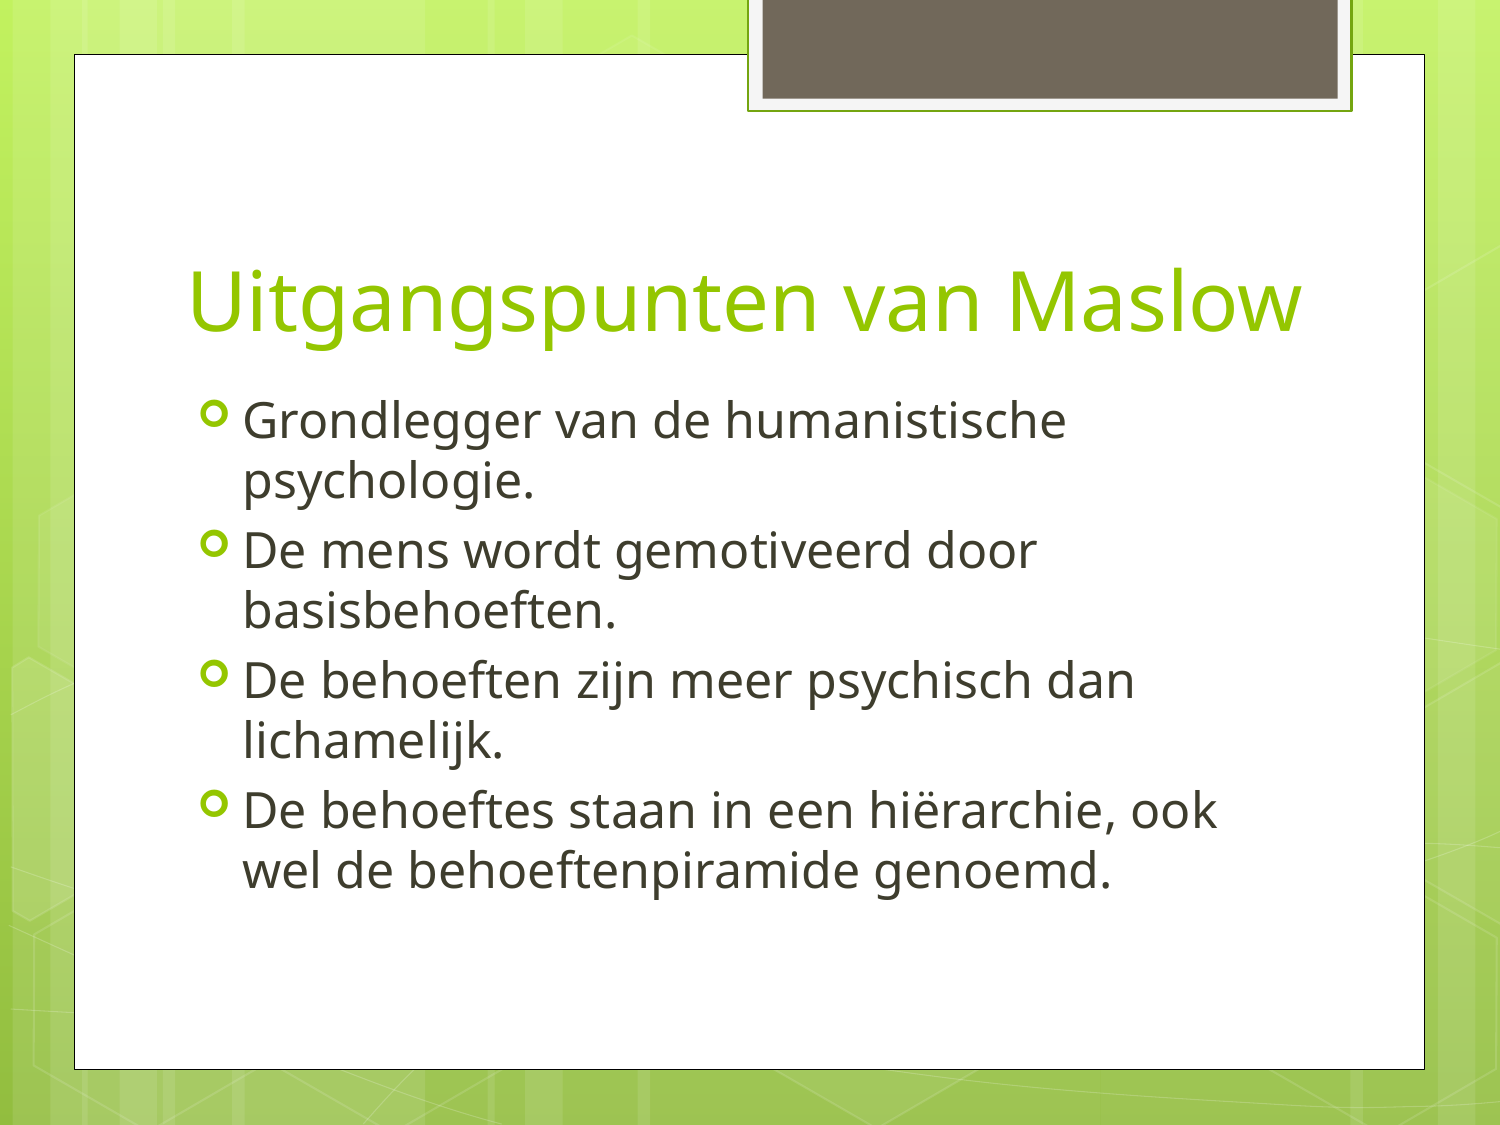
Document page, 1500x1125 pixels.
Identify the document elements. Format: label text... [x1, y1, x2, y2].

list Grondlegger van de humanistische psychologie. De mens wordt gemotiveerd door basisbehoeften. De behoeften zijn meer psychisch dan lichamelijk. De behoeftes staan in een hiërarchie, ook wel de behoeftenpiramide genoemd. [171, 381, 1283, 957]
title Uitgangspunten van Maslow [171, 168, 1324, 357]
